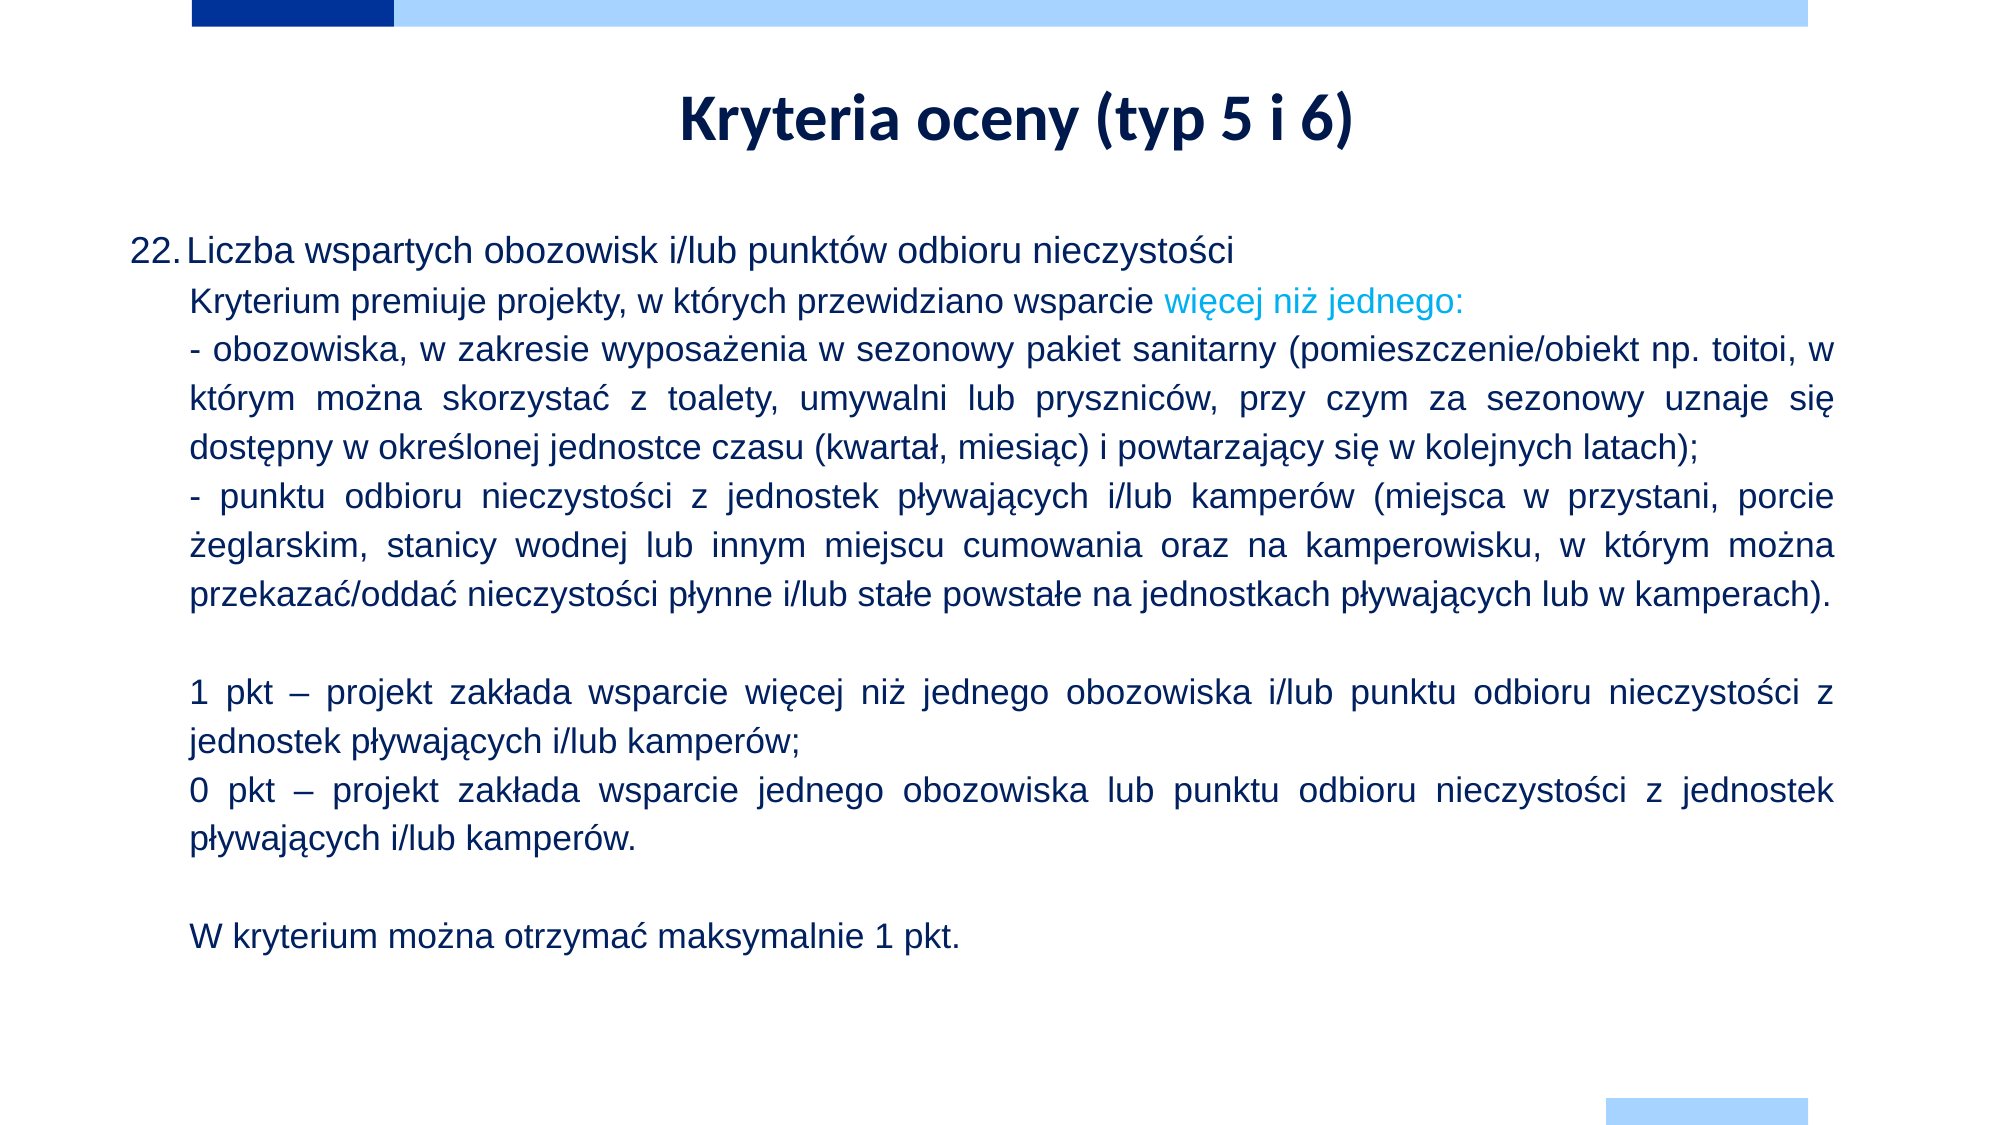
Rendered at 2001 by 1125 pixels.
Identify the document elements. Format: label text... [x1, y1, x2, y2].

text_box Kryteria oceny (typ 5 i 6) [131, 66, 1906, 161]
text_box Liczba wspartych obozowisk i/lub punktów odbioru nieczystości Kryterium premiuje projekty, w których przewidziano wsparcie więcej niż jednego: - obozowiska, w zakresie wyposażenia w sezonowy pakiet sanitarny (pomieszczenie/obiekt np. toitoi, w którym można skorzystać z toalety, umywalni lub pryszniców, przy czym za sezonowy uznaje się dostępny w określonej jednostce czasu (kwartał, miesiąc) i powtarzający się w kolejnych latach); - punktu odbioru nieczystości z jednostek pływających i/lub kamperów (miejsca w przystani, porcie żeglarskim, stanicy wodnej lub innym miejscu cumowania oraz na kamperowisku, w którym można przekazać/oddać nieczystości płynne i/lub stałe powstałe na jednostkach pływających lub w kamperach). 1 pkt – projekt zakłada wsparcie więcej niż jednego obozowiska i/lub punktu odbioru nieczystości z jednostek pływających i/lub kamperów; 0 pkt – projekt zakłada wsparcie jednego obozowiska lub punktu odbioru nieczystości z jednostek pływających i/lub kamperów. W kryterium można otrzymać maksymalnie 1 pkt. [115, 212, 1851, 964]
